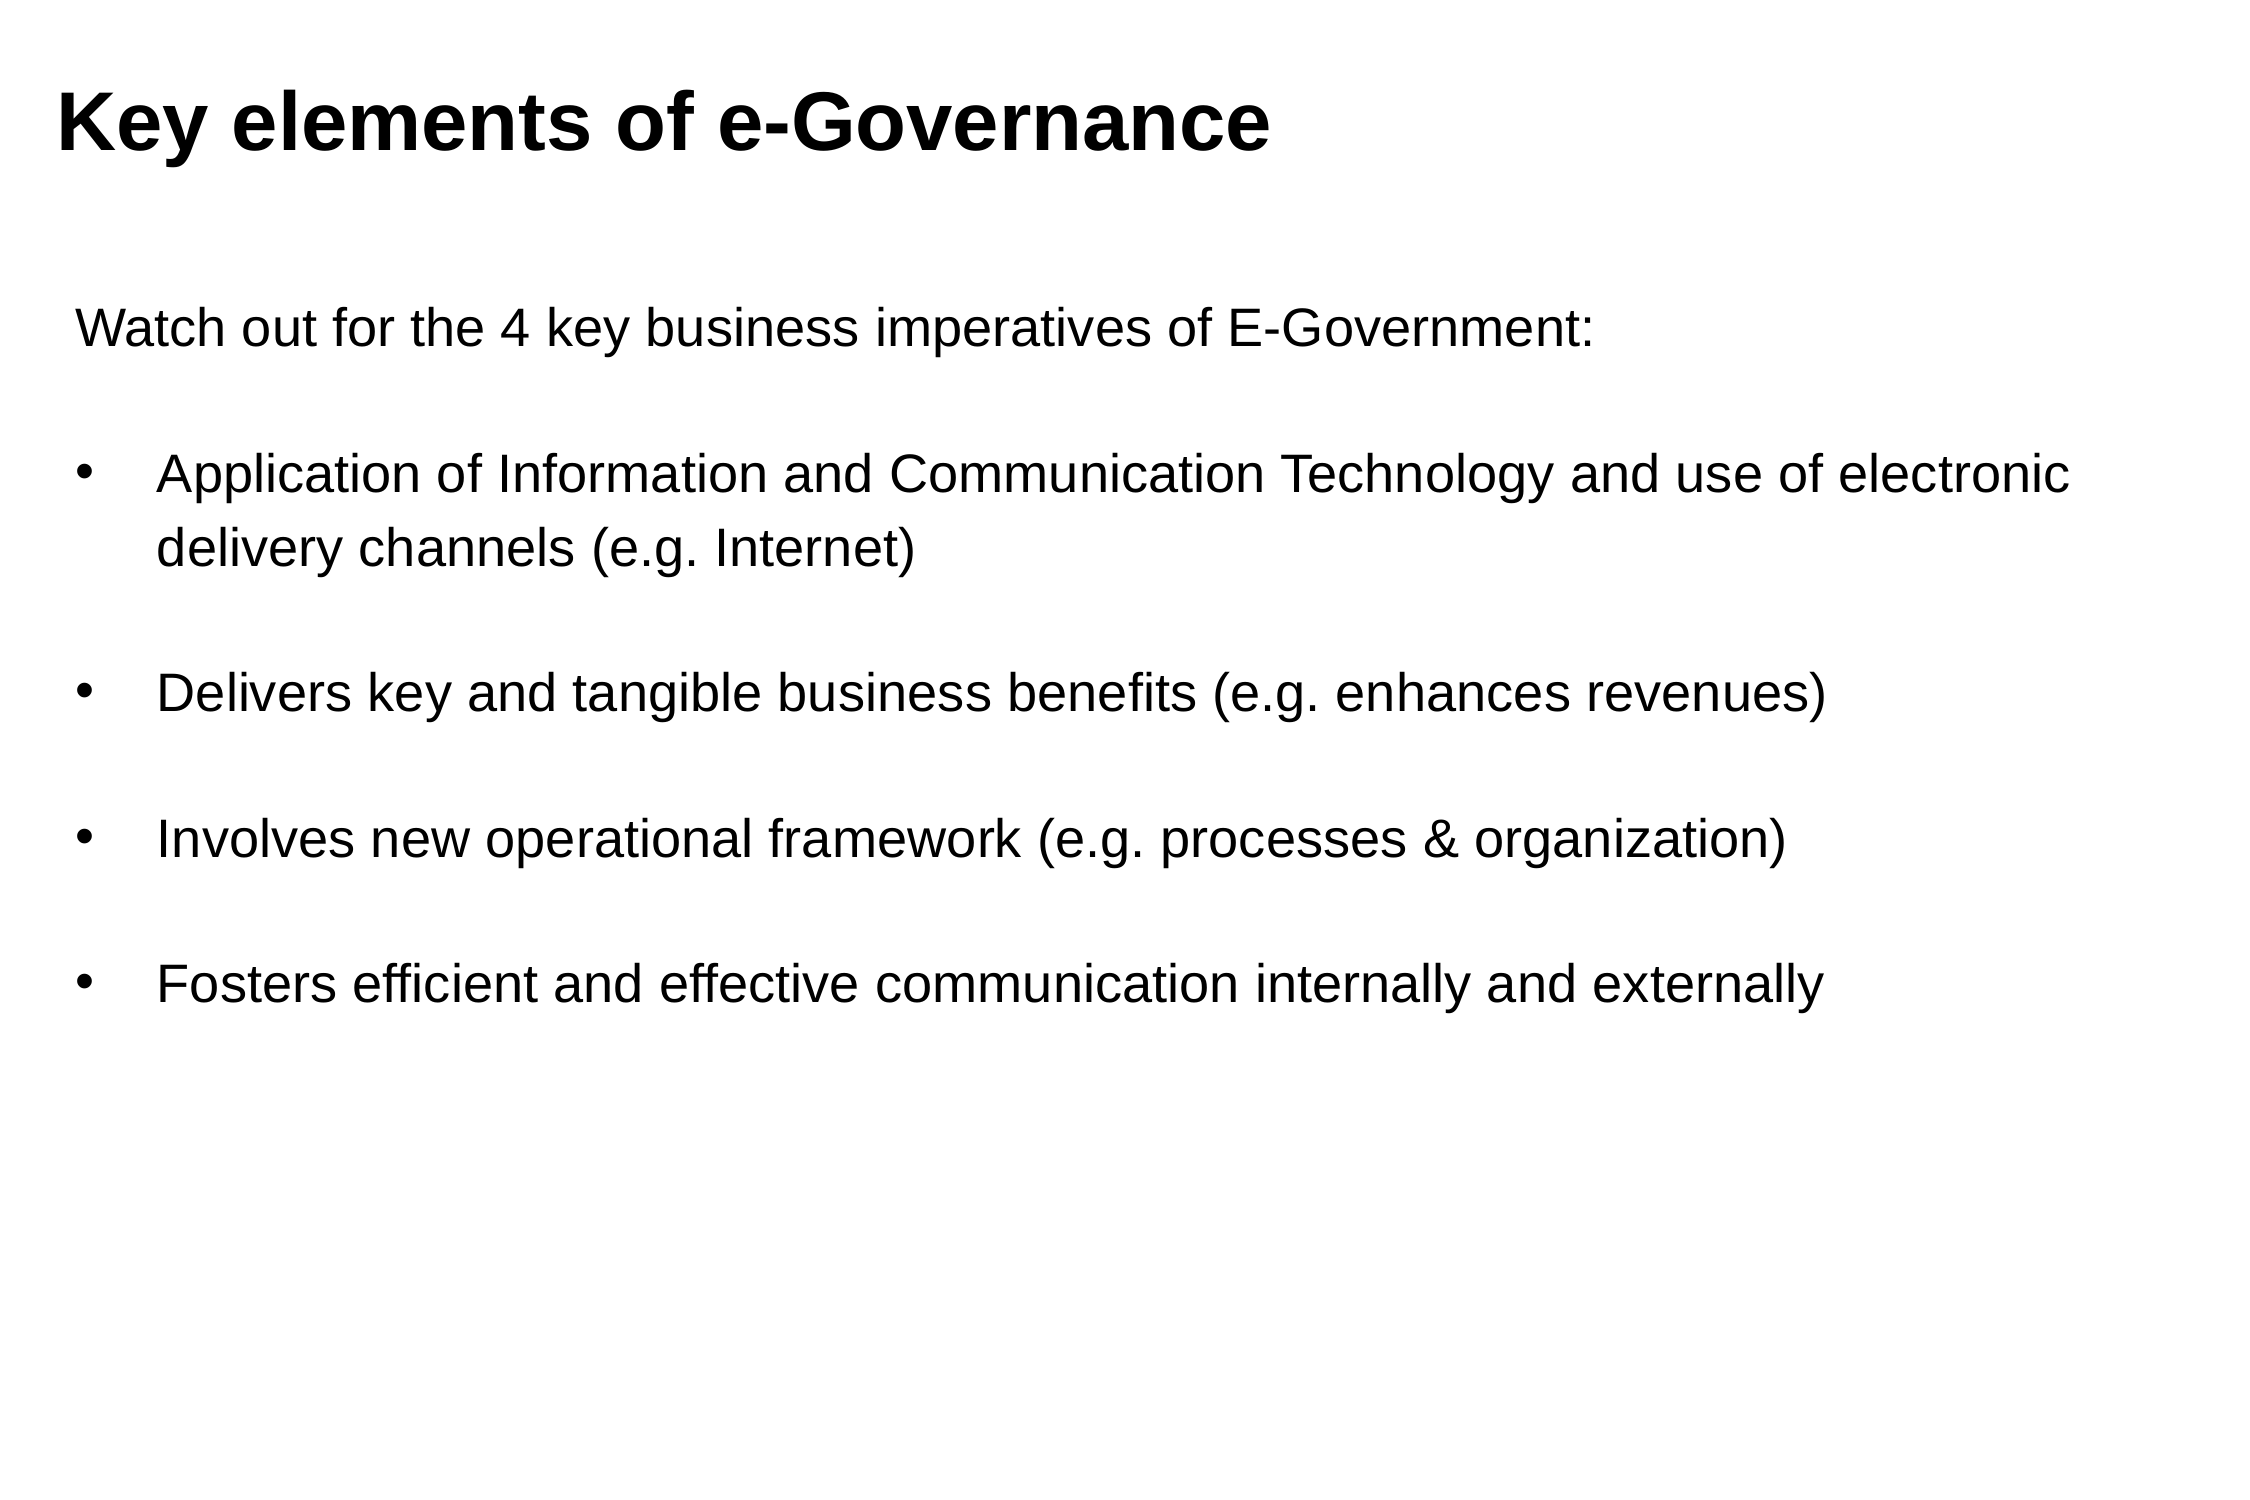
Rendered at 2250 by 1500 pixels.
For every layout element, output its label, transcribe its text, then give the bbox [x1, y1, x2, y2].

list Watch out for the 4 key business imperatives of E-Government: Application of Information and Communication Technology and use of electronic delivery channels (e.g. Internet) Delivers key and tangible business benefits (e.g. enhances revenues) Involves new operational framework (e.g. processes & organization) Fosters efficient and effective communication internally and externally [75, 283, 2138, 1267]
title Key elements of e-Governance [56, 66, 2082, 200]
